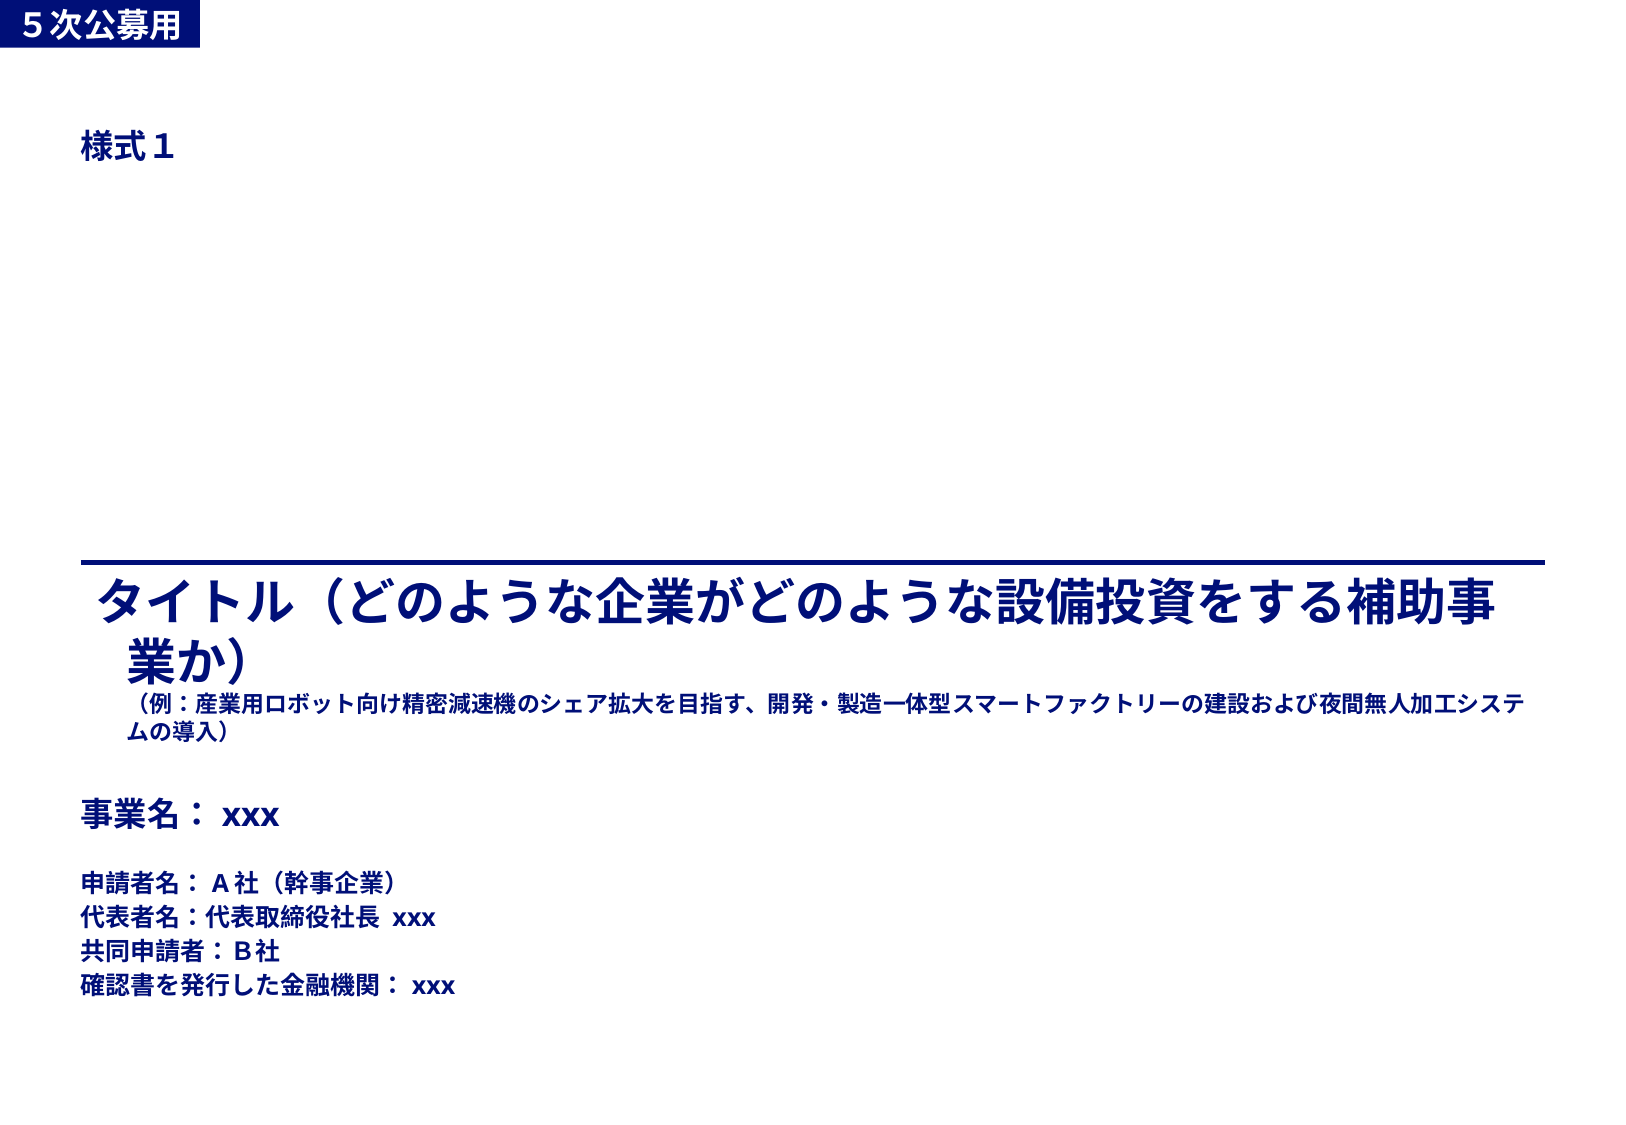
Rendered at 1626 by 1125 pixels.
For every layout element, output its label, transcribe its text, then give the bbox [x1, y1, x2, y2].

subtitle 様式１ [80, 112, 1545, 173]
list 申請者名：A社（幹事企業） 代表者名：代表取締役社長 xxx 共同申請者：Ｂ社 確認書を発行した金融機関：xxx [80, 862, 1120, 989]
list 事業名：xxx [80, 785, 1120, 842]
text_box タイトル（どのような企業がどのような設備投資をする補助事業か） （例：産業用ロボット向け精密減速機のシェア拡大を目指す、開発・製造一体型スマートファクトリーの建設および夜間無人加工システムの導入） [80, 563, 1545, 671]
